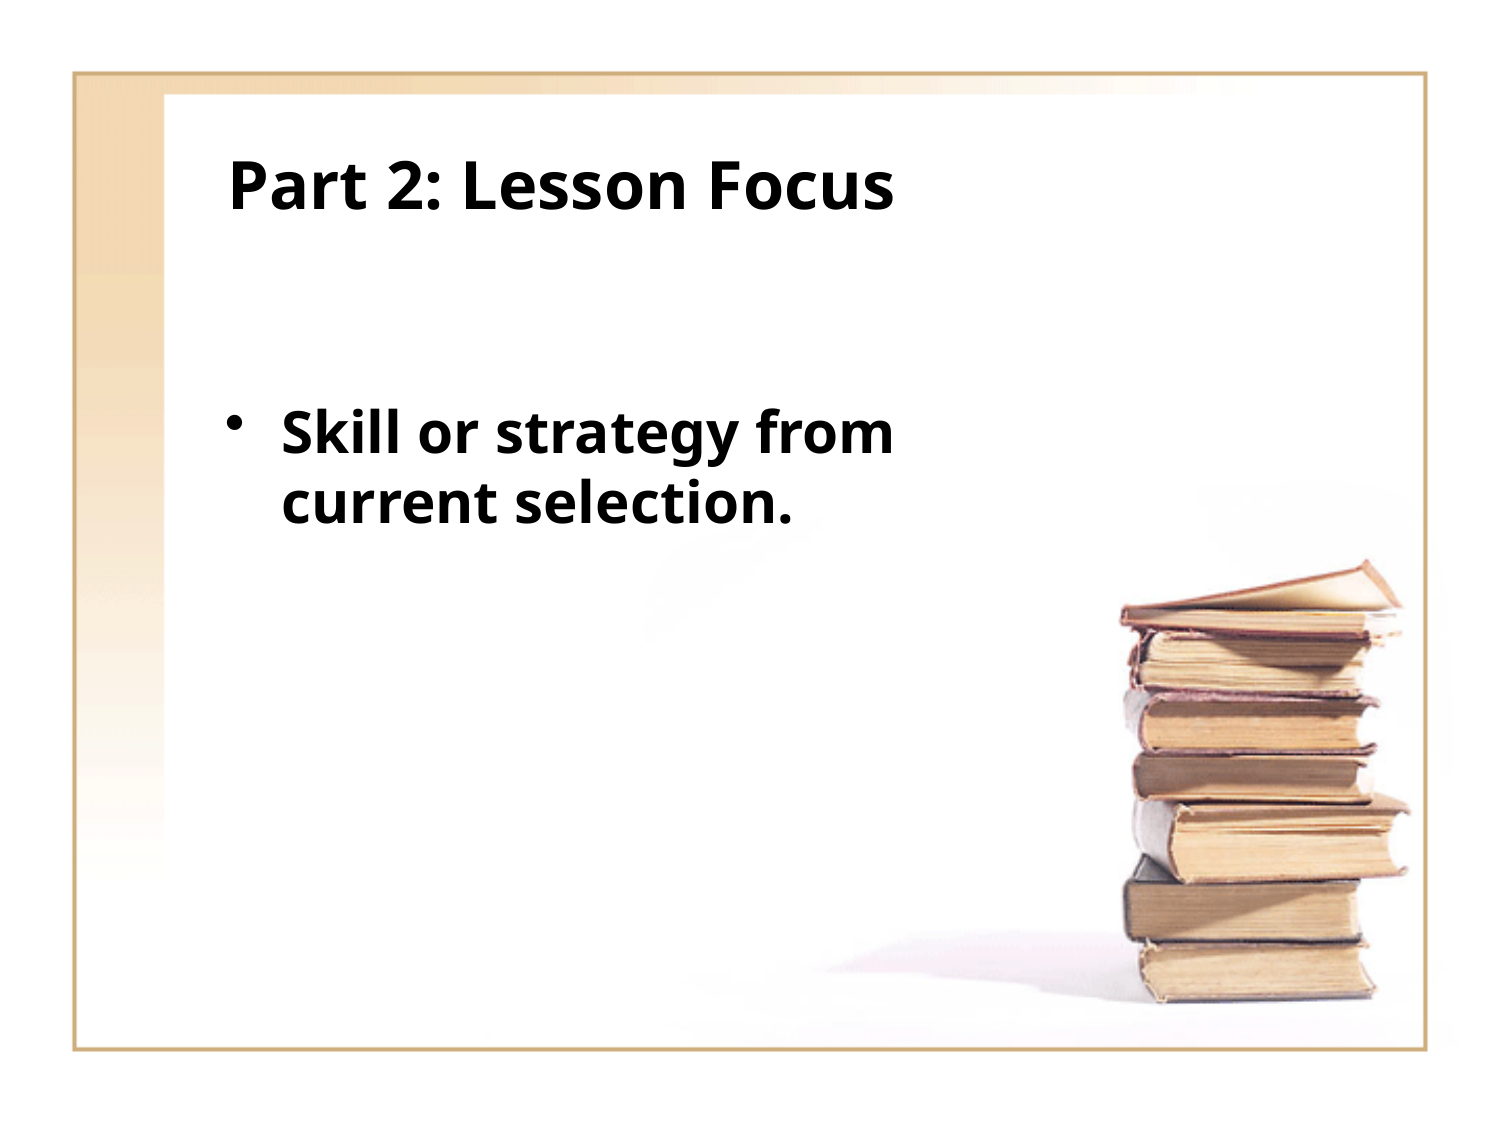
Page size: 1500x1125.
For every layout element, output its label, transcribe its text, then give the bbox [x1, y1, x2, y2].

list Skill or strategy from current selection. [209, 387, 1073, 1006]
picture [0, 0, 1500, 1125]
title Part 2: Lesson Focus [212, 162, 1376, 283]
